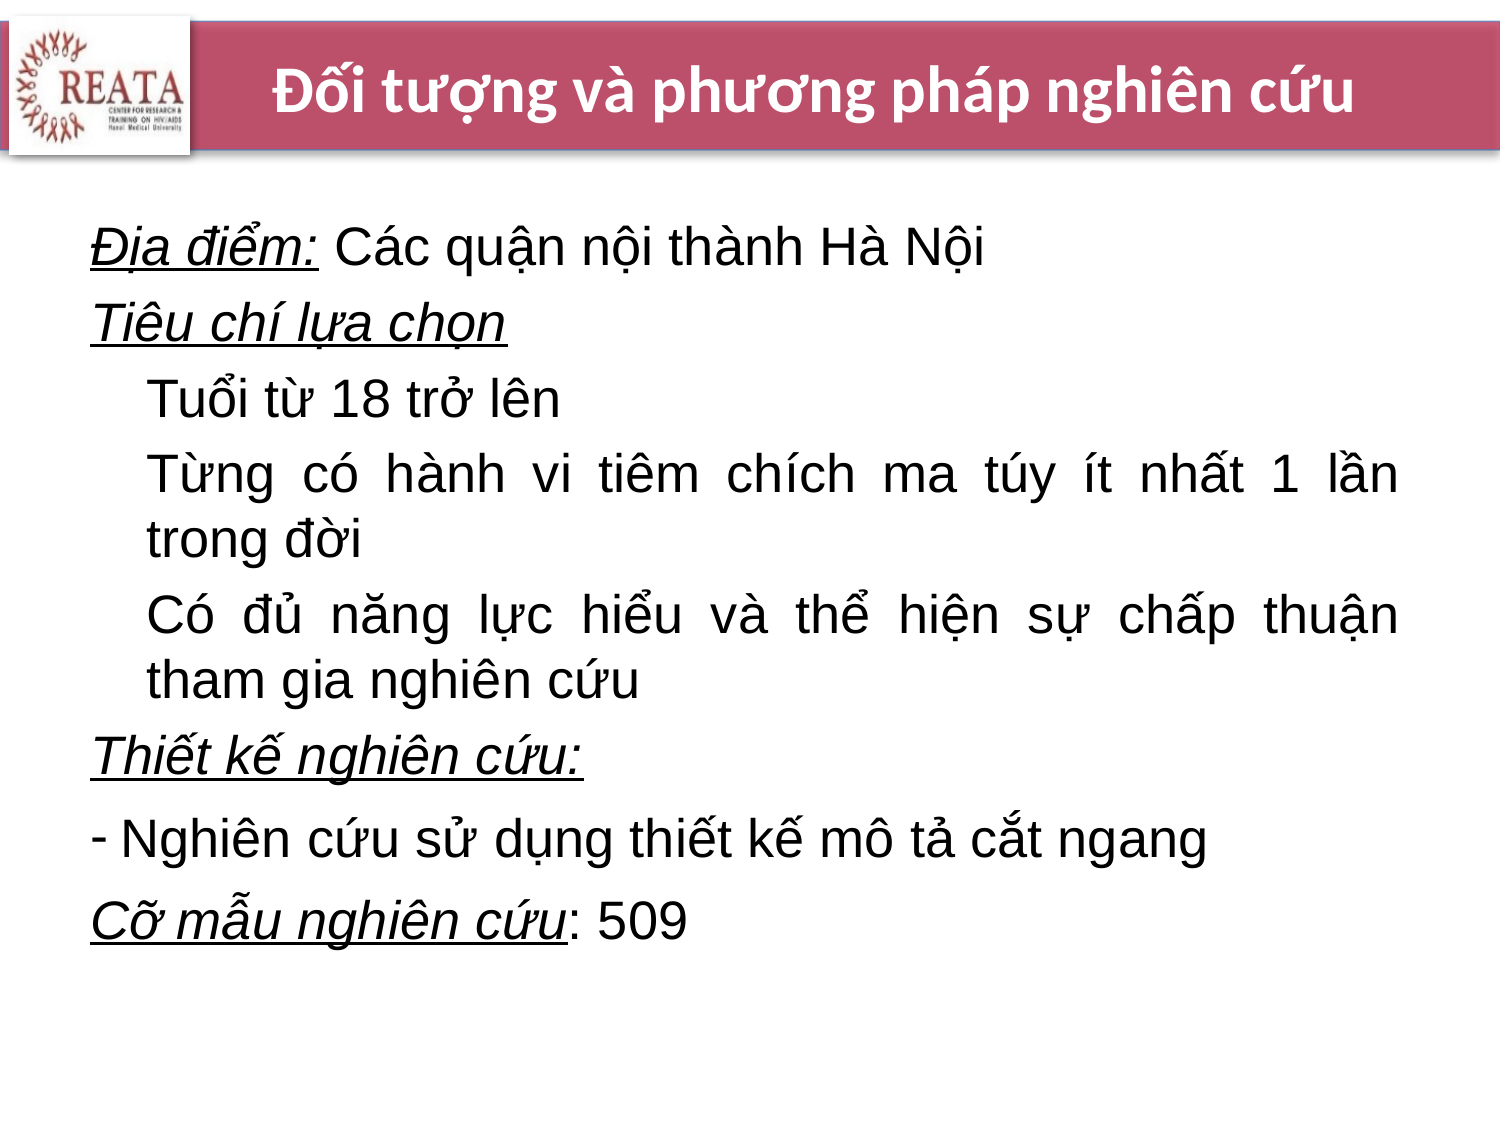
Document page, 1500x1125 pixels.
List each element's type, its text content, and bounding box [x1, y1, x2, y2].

picture [9, 16, 190, 155]
list Địa điểm: Các quận nội thành Hà Nội Tiêu chí lựa chọn Tuổi từ 18 trở lên Từng có hành vi tiêm chích ma túy ít nhất 1 lần trong đời Có đủ năng lực hiểu và thể hiện sự chấp thuận tham gia nghiên cứu Thiết kế nghiên cứu: Nghiên cứu sử dụng thiết kế mô tả cắt ngang Cỡ mẫu nghiên cứu: 509 [75, 203, 1417, 1084]
title Đối tượng và phương pháp nghiên cứu [204, 37, 1425, 135]
